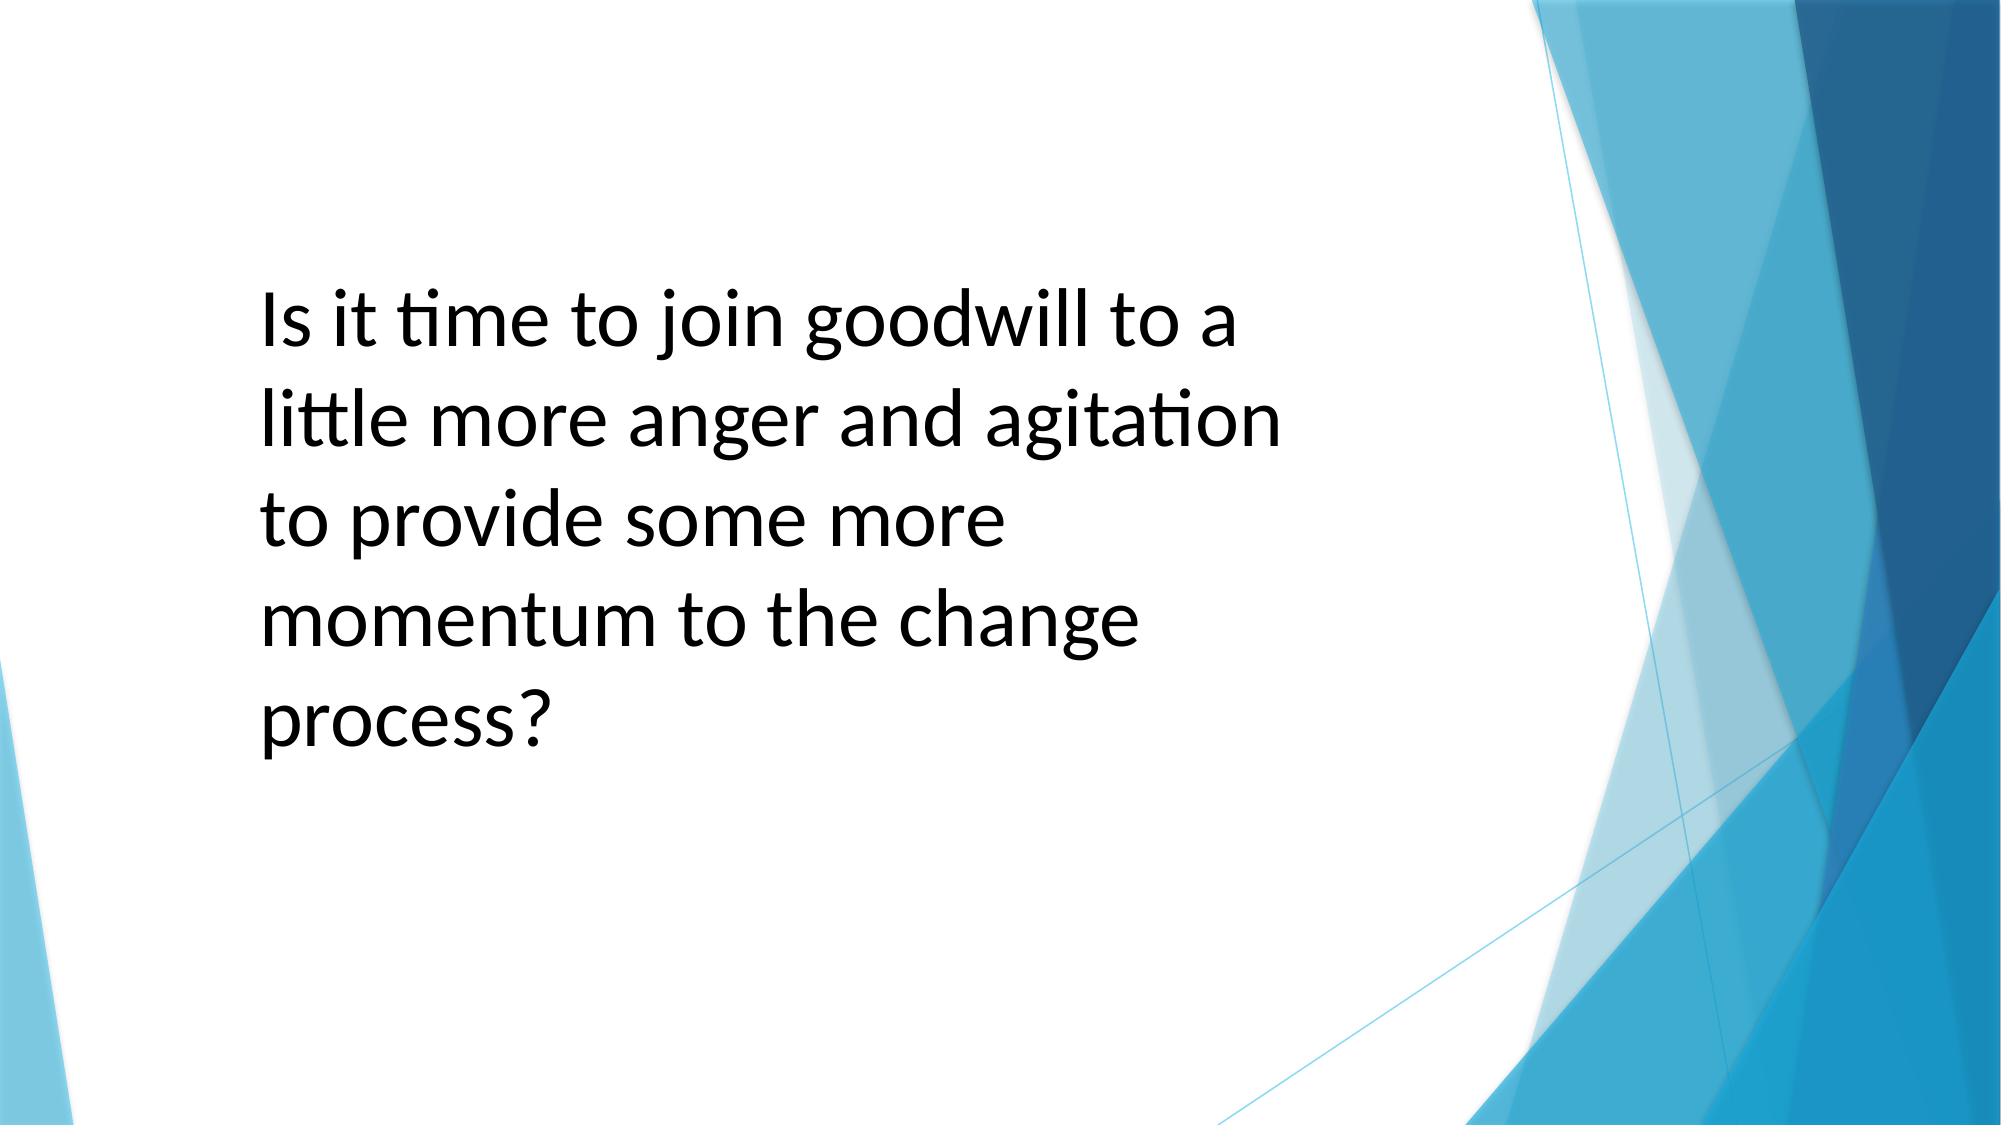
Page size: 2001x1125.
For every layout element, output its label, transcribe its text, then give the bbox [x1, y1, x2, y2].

text_box Is it time to join goodwill to a little more anger and agitation to provide some more momentum to the change process? [244, 255, 1331, 771]
